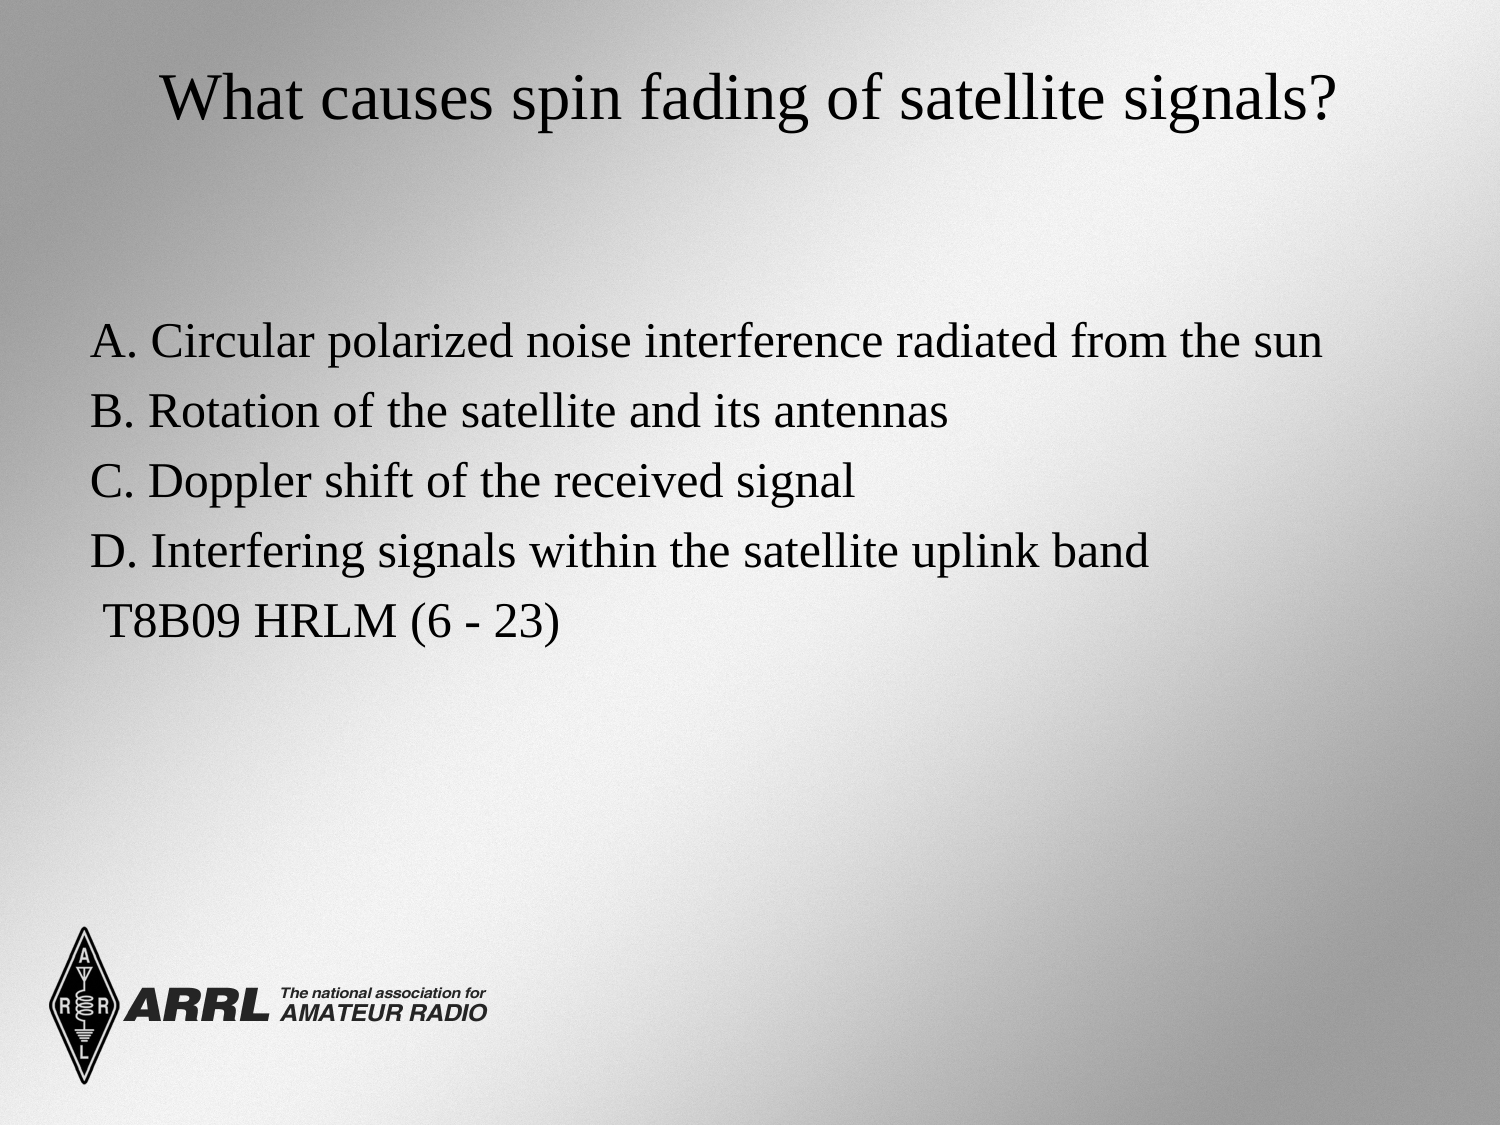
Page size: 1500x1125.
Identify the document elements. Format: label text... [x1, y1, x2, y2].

title What causes spin fading of satellite signals? [75, 45, 1425, 233]
list A. Circular polarized noise interference radiated from the sun B. Rotation of the satellite and its antennas C. Doppler shift of the received signal D. Interfering signals within the satellite uplink band T8B09 HRLM (6 - 23) [75, 299, 1425, 1005]
picture [0, 0, 1500, 1125]
